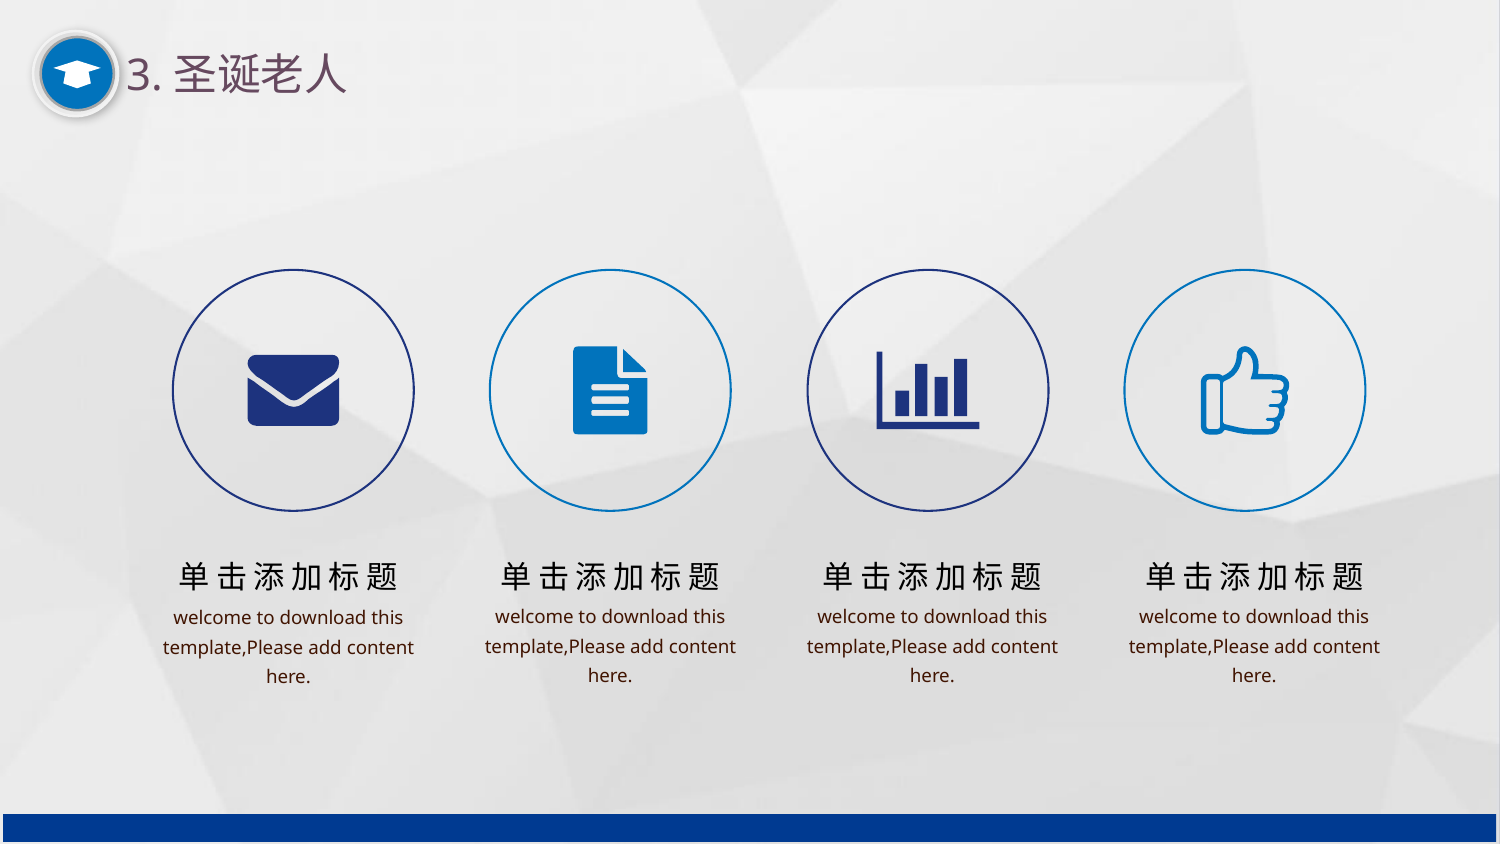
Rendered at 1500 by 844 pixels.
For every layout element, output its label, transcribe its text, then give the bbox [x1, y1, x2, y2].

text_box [489, 269, 731, 511]
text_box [32, 30, 119, 117]
picture [0, 0, 1500, 844]
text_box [1091, 538, 1418, 695]
text_box 3.圣诞老人 [119, 39, 364, 107]
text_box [125, 538, 452, 696]
text_box [2, 813, 1497, 843]
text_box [1124, 269, 1366, 511]
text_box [447, 538, 769, 695]
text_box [172, 269, 414, 511]
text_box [769, 538, 1091, 695]
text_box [807, 269, 1049, 511]
